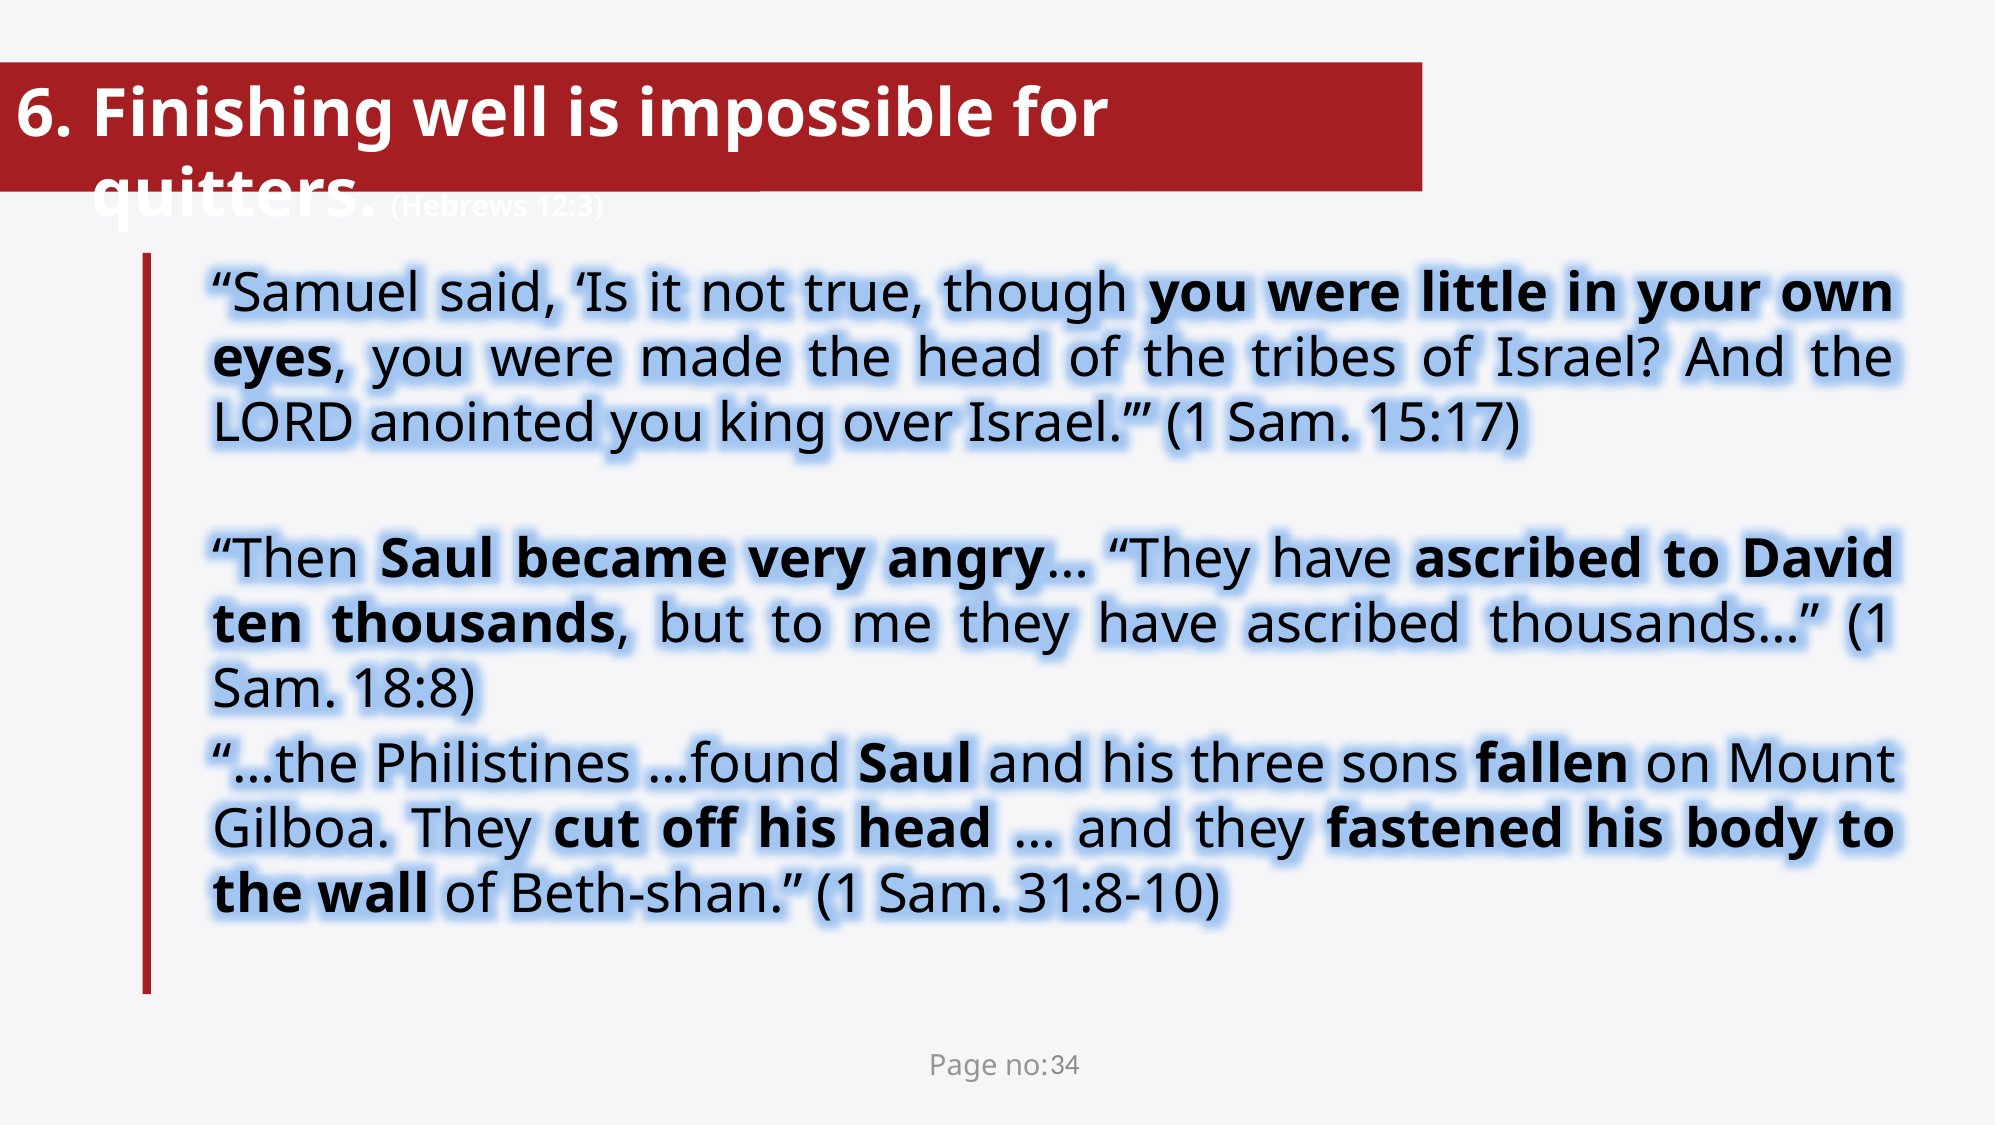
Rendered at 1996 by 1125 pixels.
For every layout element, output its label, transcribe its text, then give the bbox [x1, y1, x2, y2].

text_box “Samuel said, ‘Is it not true, though you were little in your own eyes, you were made the head of the tribes of Israel? And the Lord anointed you king over Israel.’” (1 Sam. 15:17) [198, 249, 1911, 460]
text_box “…the Philistines …found Saul and his three sons fallen on Mount Gilboa. They cut off his head … and they fastened his body to the wall of Beth-shan.” (1 Sam. 31:8-10) [198, 720, 1911, 931]
text_box “Then Saul became very angry… “They have ascribed to David ten thousands, but to me they have ascribed thousands…” (1 Sam. 18:8) [198, 515, 1911, 714]
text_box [1, 62, 1423, 194]
